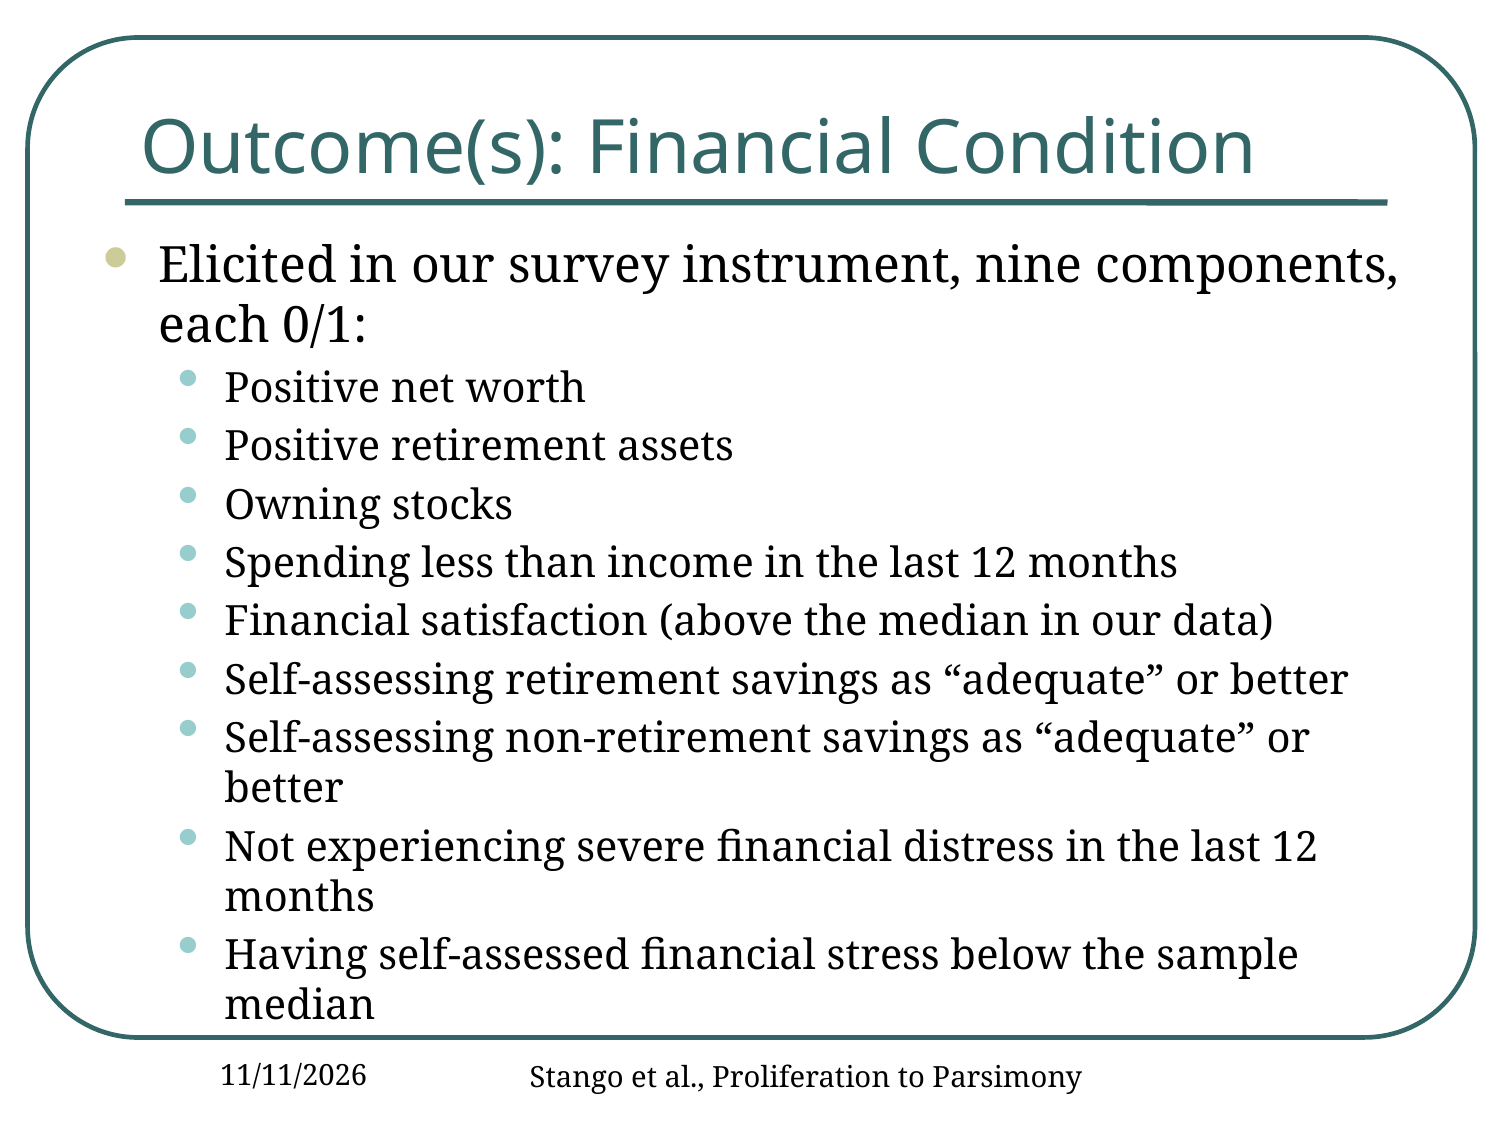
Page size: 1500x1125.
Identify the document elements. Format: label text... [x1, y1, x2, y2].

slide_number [124, 1048, 463, 1124]
title Outcome(s): Financial Condition [124, 48, 1388, 197]
list Elicited in our survey instrument, nine components, each 0/1: Positive net worth Positive retirement assets Owning stocks Spending less than income in the last 12 months Financial satisfaction (above the median in our data) Self-assessing retirement savings as “adequate” or better Self-assessing non-retirement savings as “adequate” or better Not experiencing severe financial distress in the last 12 months Having self-assessed financial stress below the sample median In primary model, use average of these at the level of the individual (mean=0.43) [87, 224, 1438, 1024]
footer Stango et al., Proliferation to Parsimony [512, 1050, 1101, 1125]
